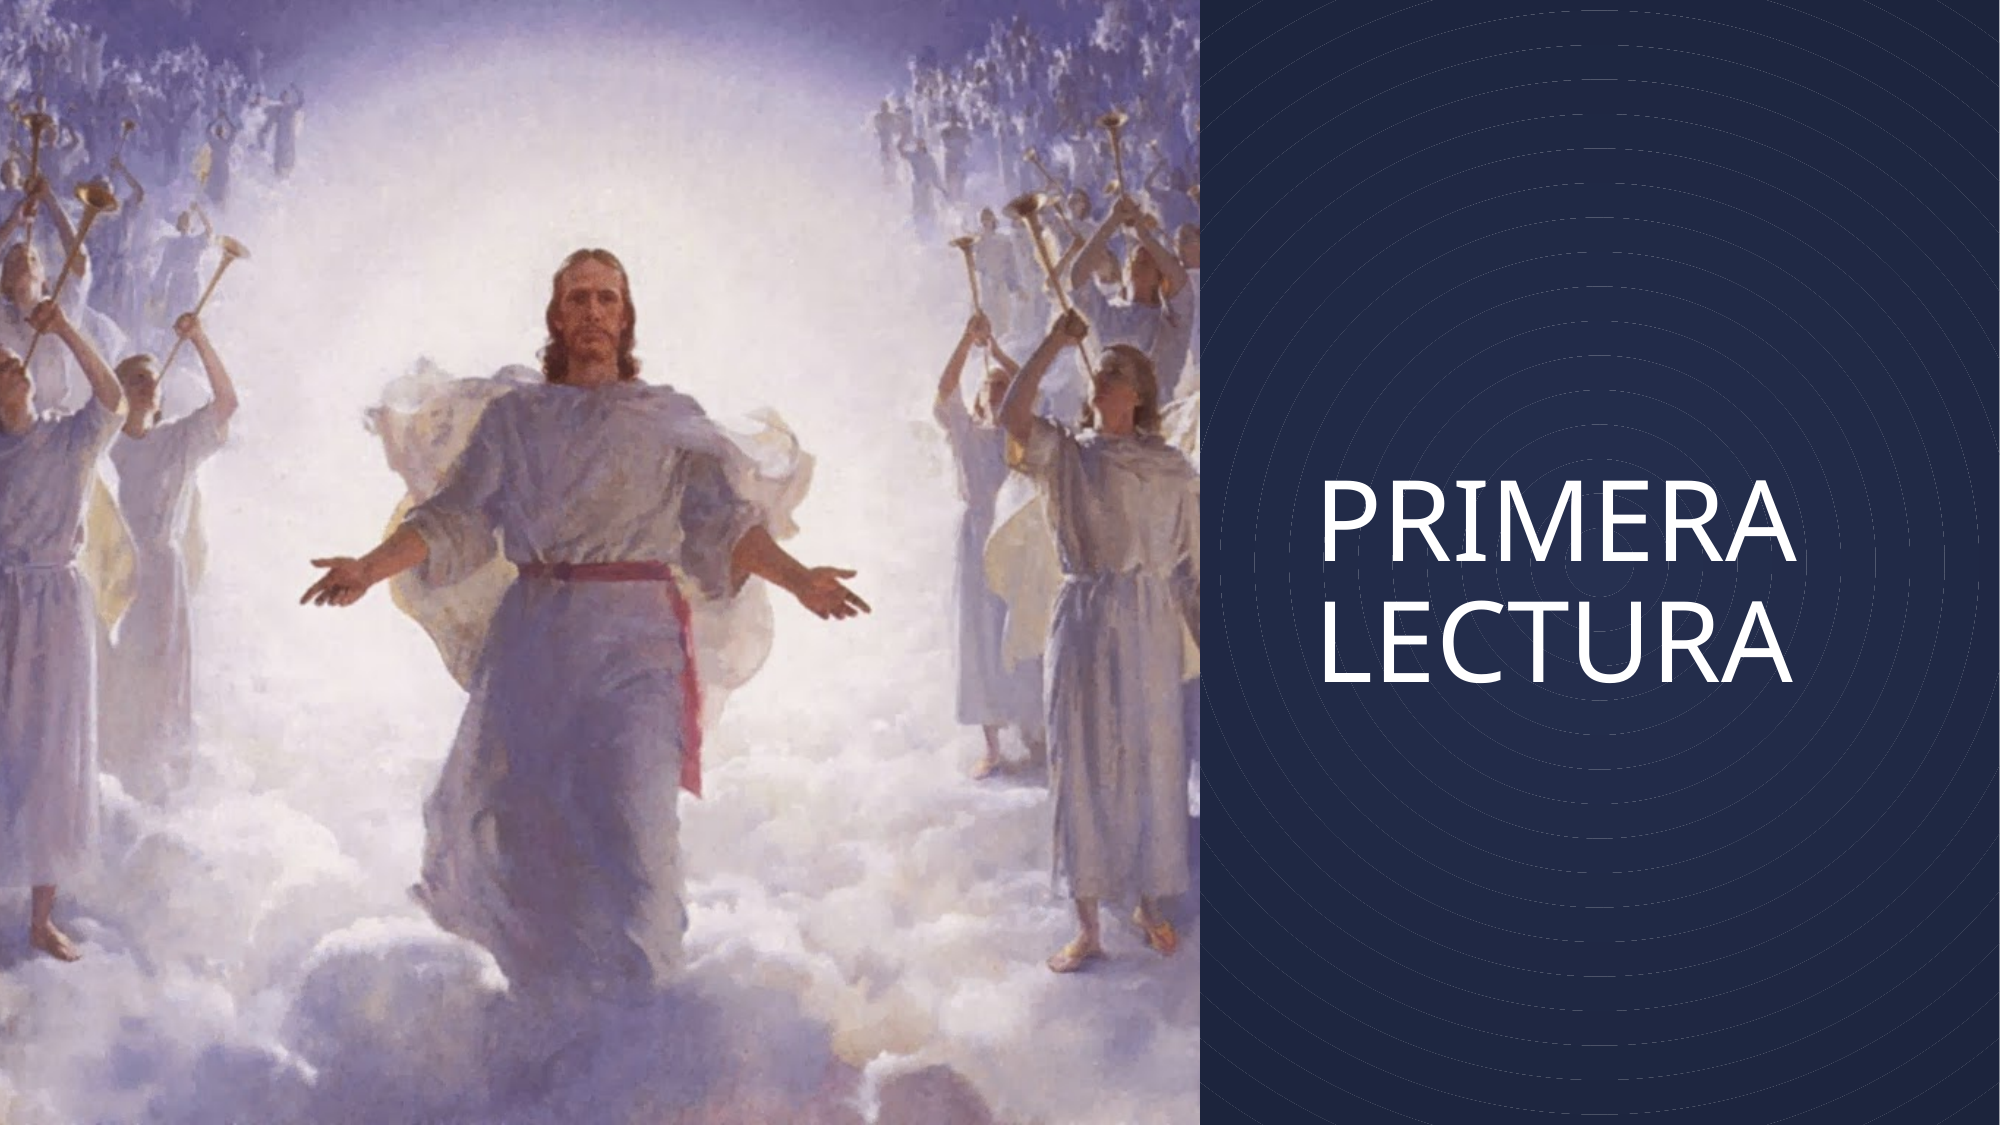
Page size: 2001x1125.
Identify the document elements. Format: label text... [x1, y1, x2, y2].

picture [0, 0, 1200, 1125]
title PRIMERA LECTURA [1299, 387, 1825, 715]
